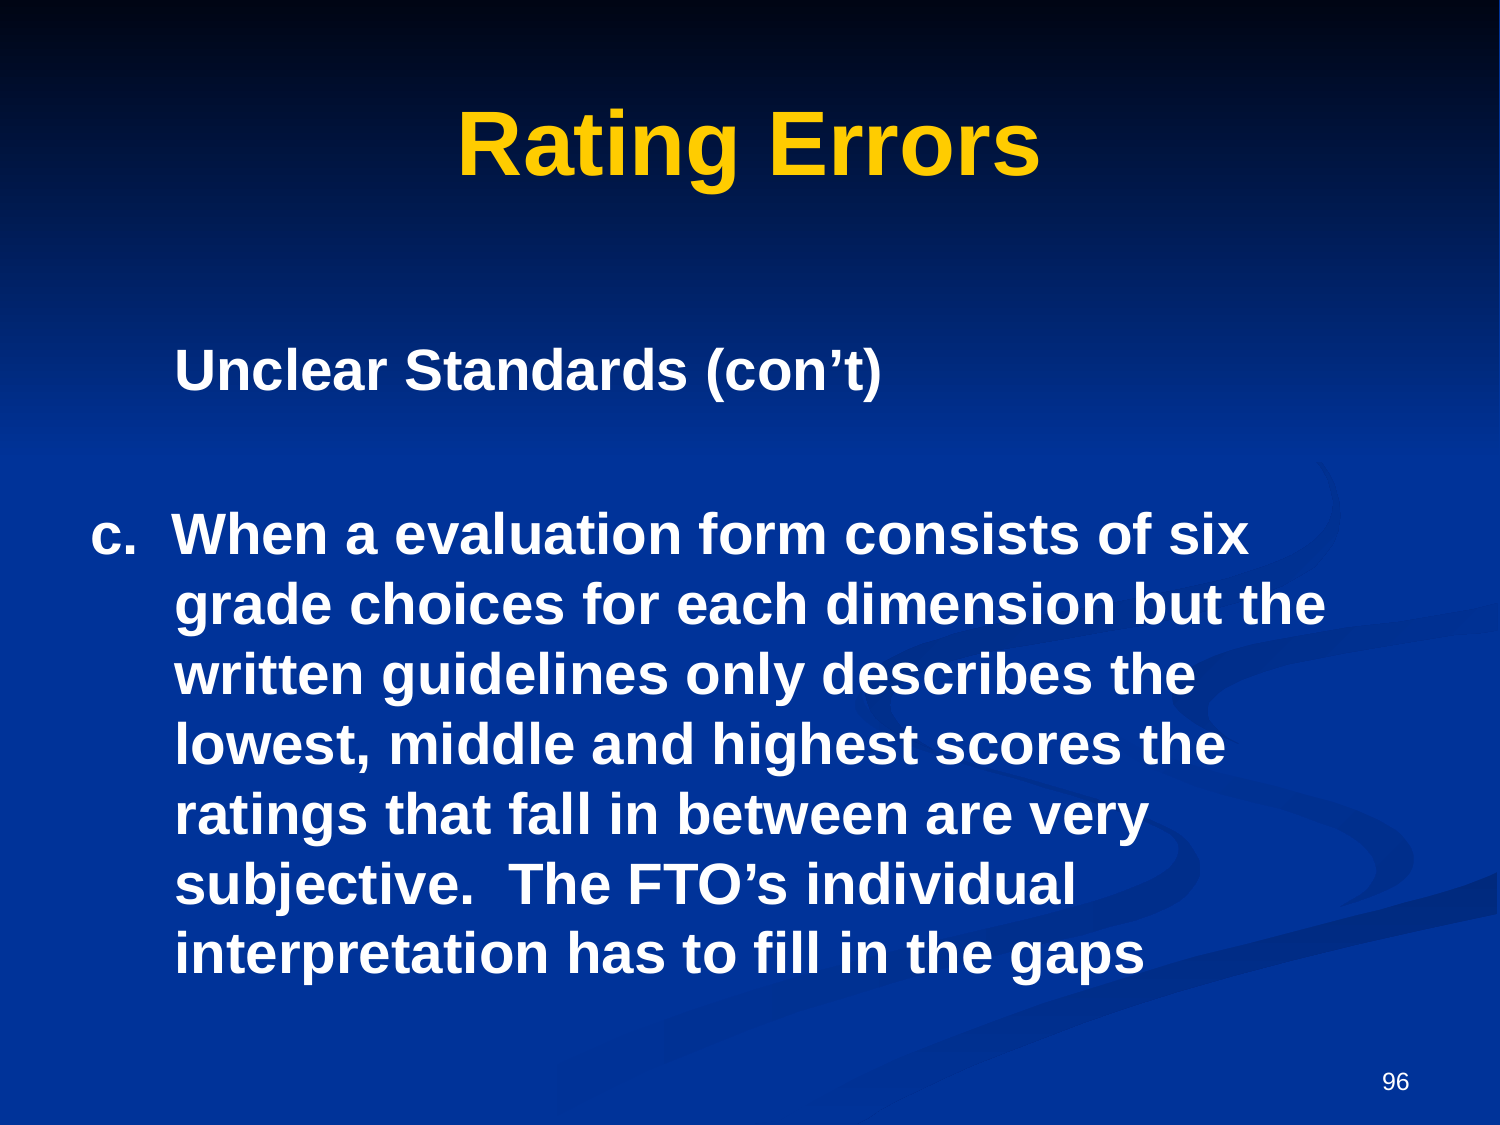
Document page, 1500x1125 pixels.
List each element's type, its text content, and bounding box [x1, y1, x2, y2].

slide_number 96 [1074, 1063, 1426, 1104]
list Unclear Standards (con’t) c. When a evaluation form consists of six grade choices for each dimension but the written guidelines only describes the lowest, middle and highest scores the ratings that fall in between are very subjective. The FTO’s individual interpretation has to fill in the gaps [74, 324, 1426, 1063]
title Rating Errors [74, 44, 1426, 233]
